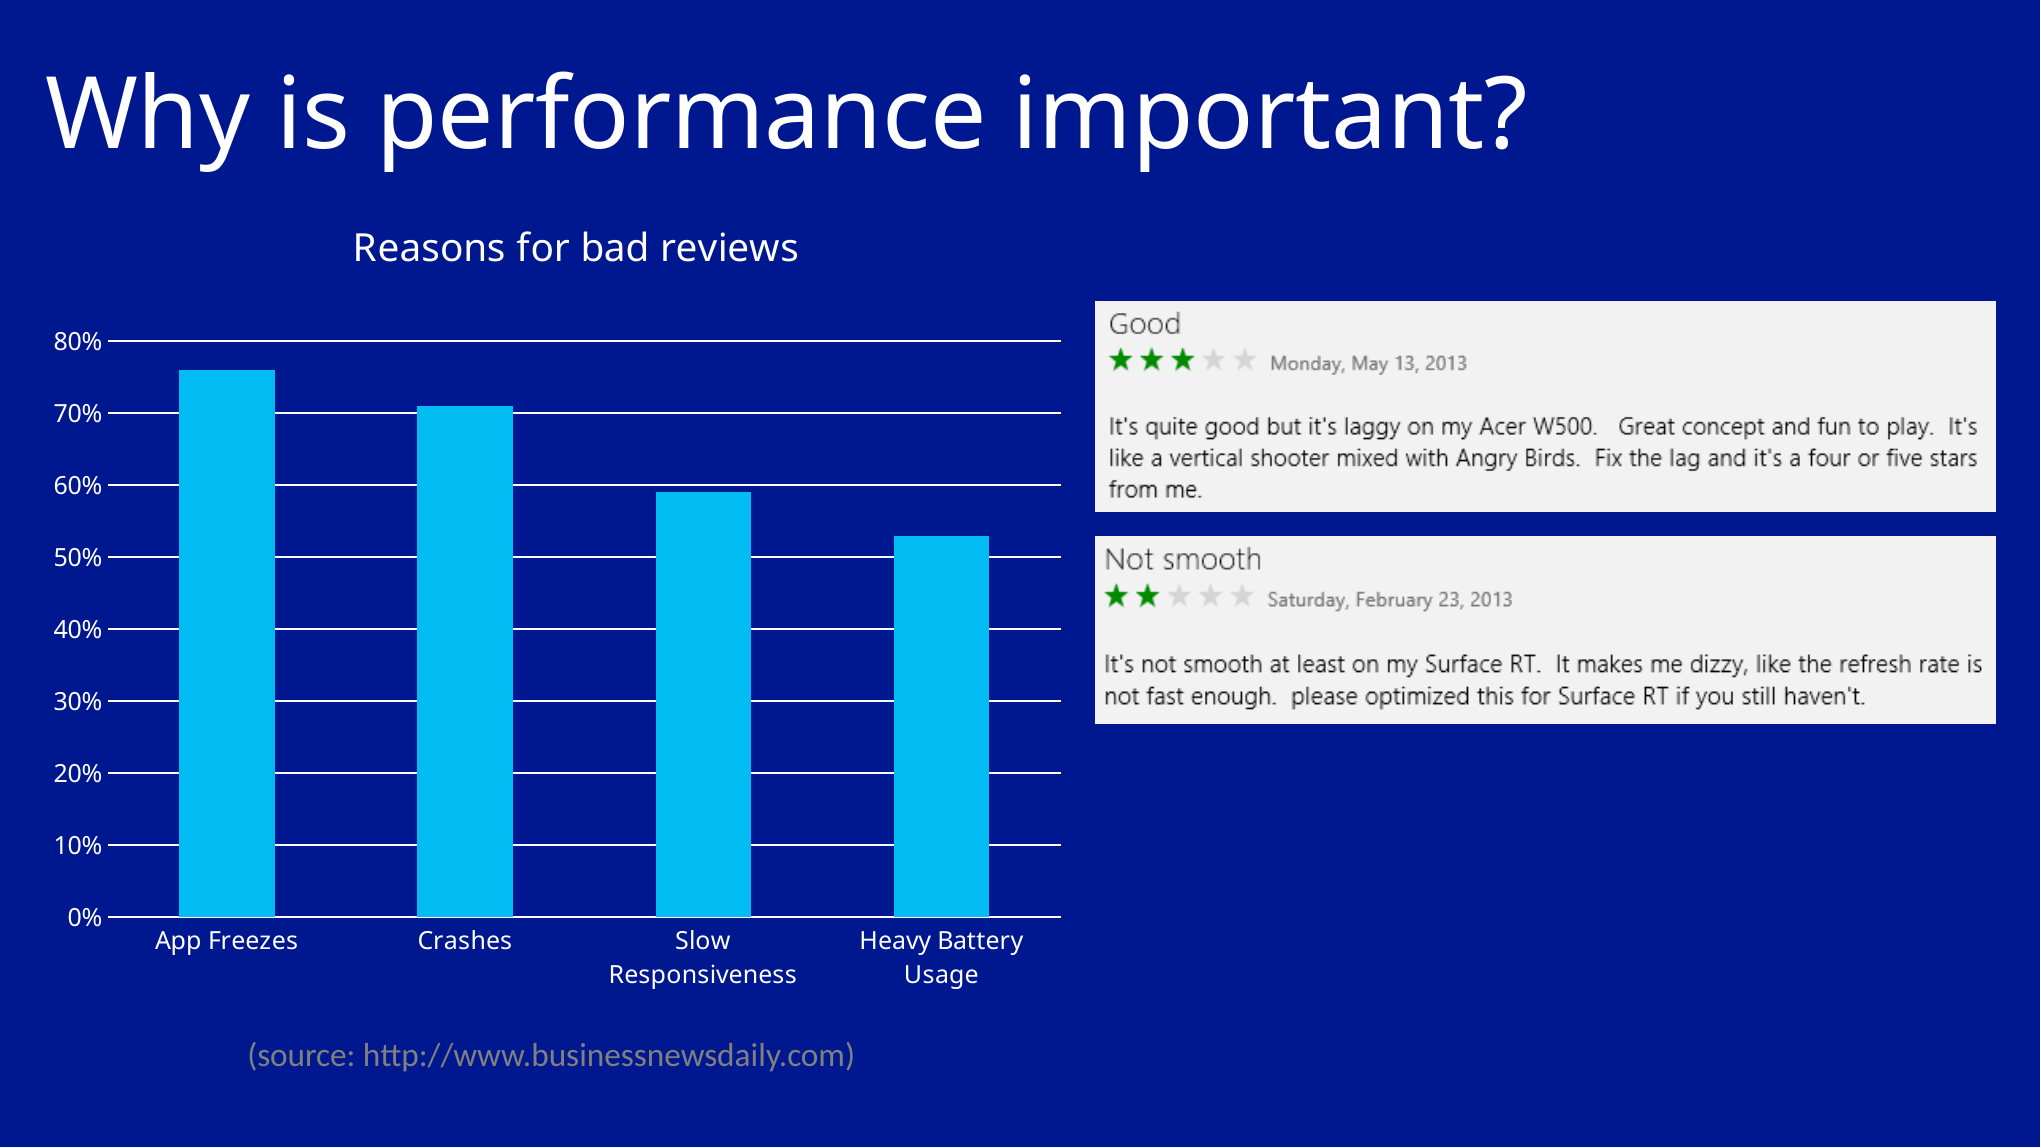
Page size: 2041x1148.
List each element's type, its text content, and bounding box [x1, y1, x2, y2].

title Why is performance important? [45, 48, 1996, 199]
chart [32, 207, 1082, 1008]
picture [1094, 301, 1996, 512]
text_box (source: http://www.businessnewsdaily.com) [232, 1025, 983, 1081]
picture [1094, 535, 1996, 724]
